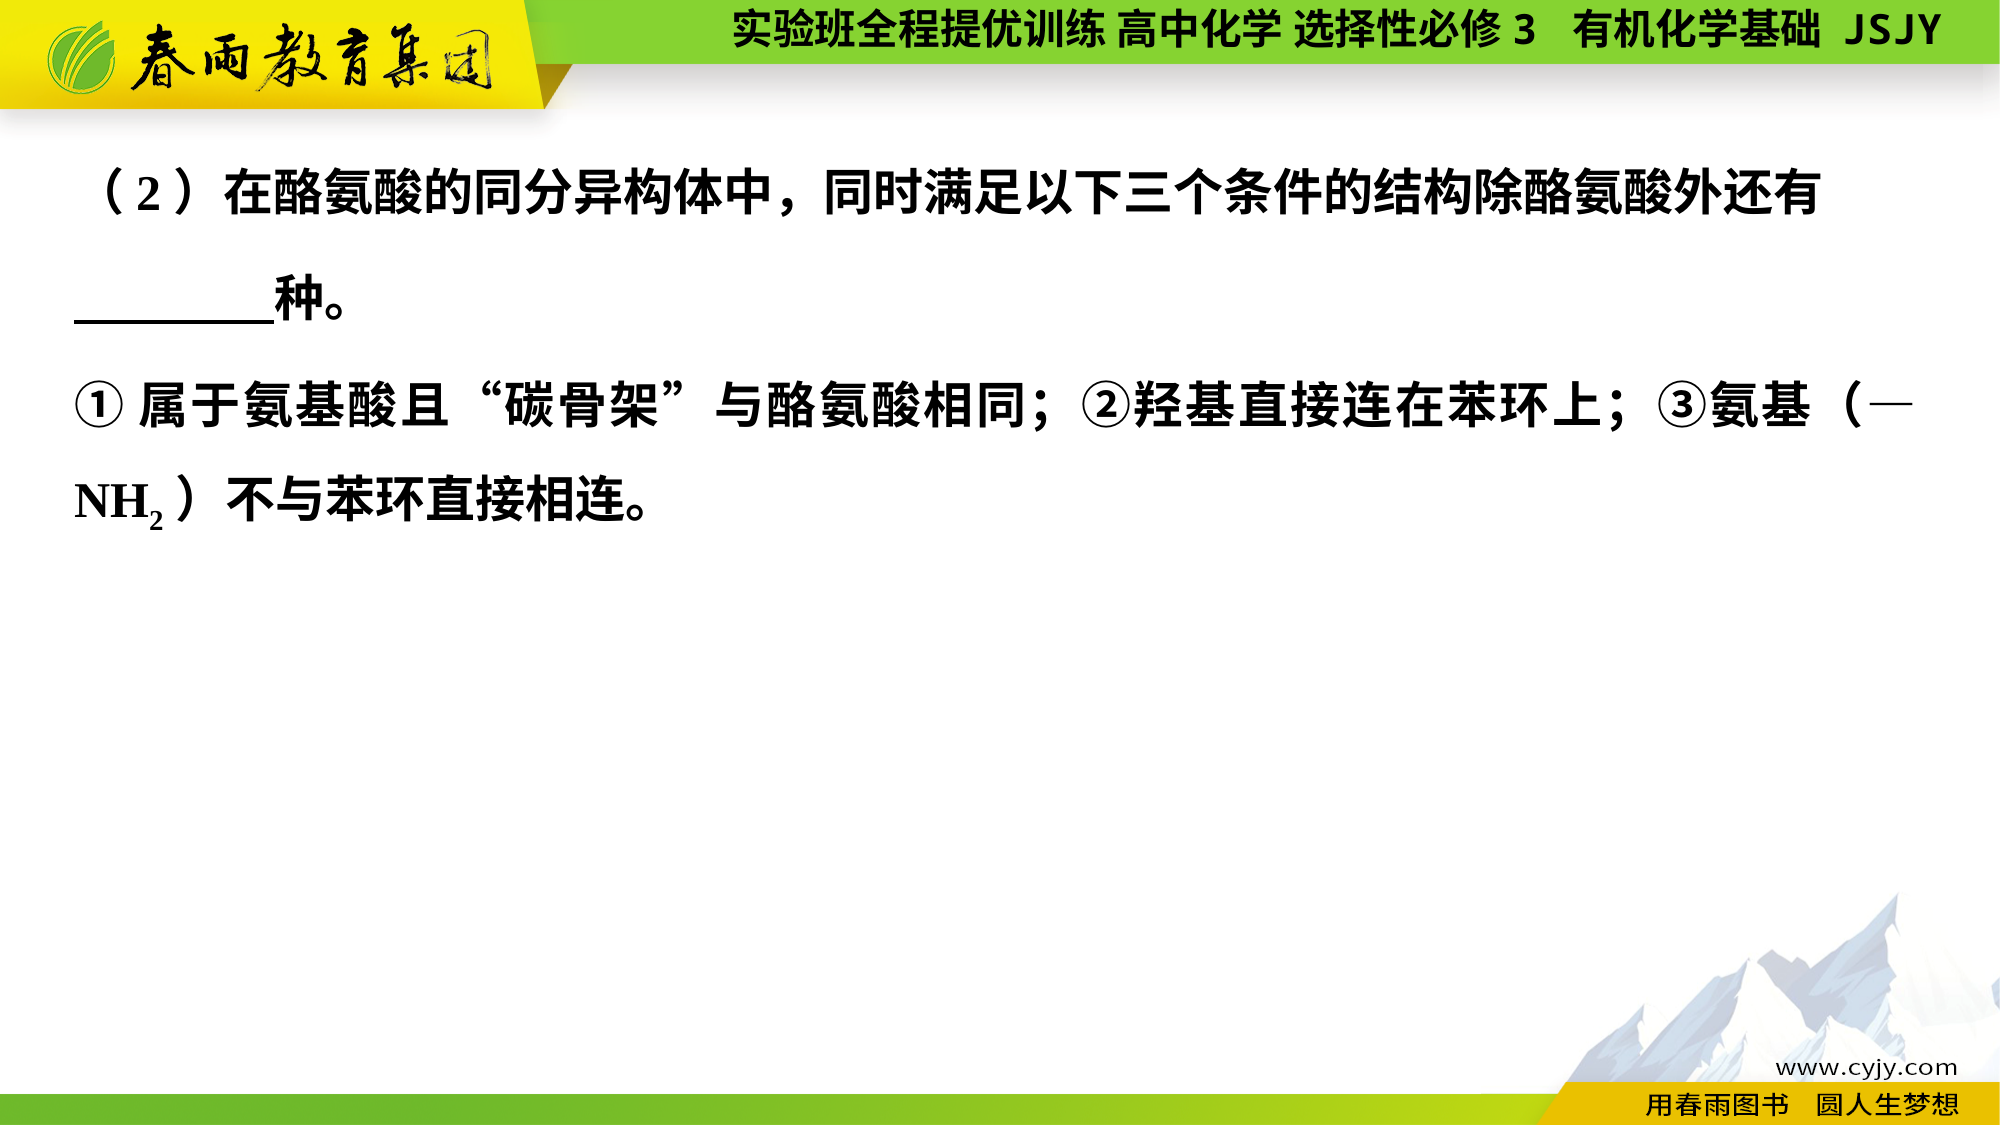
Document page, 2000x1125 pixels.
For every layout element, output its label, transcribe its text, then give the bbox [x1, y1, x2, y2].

list （2）在酪氨酸的同分异构体中，同时满足以下三个条件的结构除酪氨酸外还有 种。 ①属于氨基酸且“碳骨架”与酪氨酸相同；②羟基直接连在苯环上；③氨基（—NH2）不与苯环直接相连。 [59, 122, 1944, 535]
picture [0, 0, 2000, 1125]
